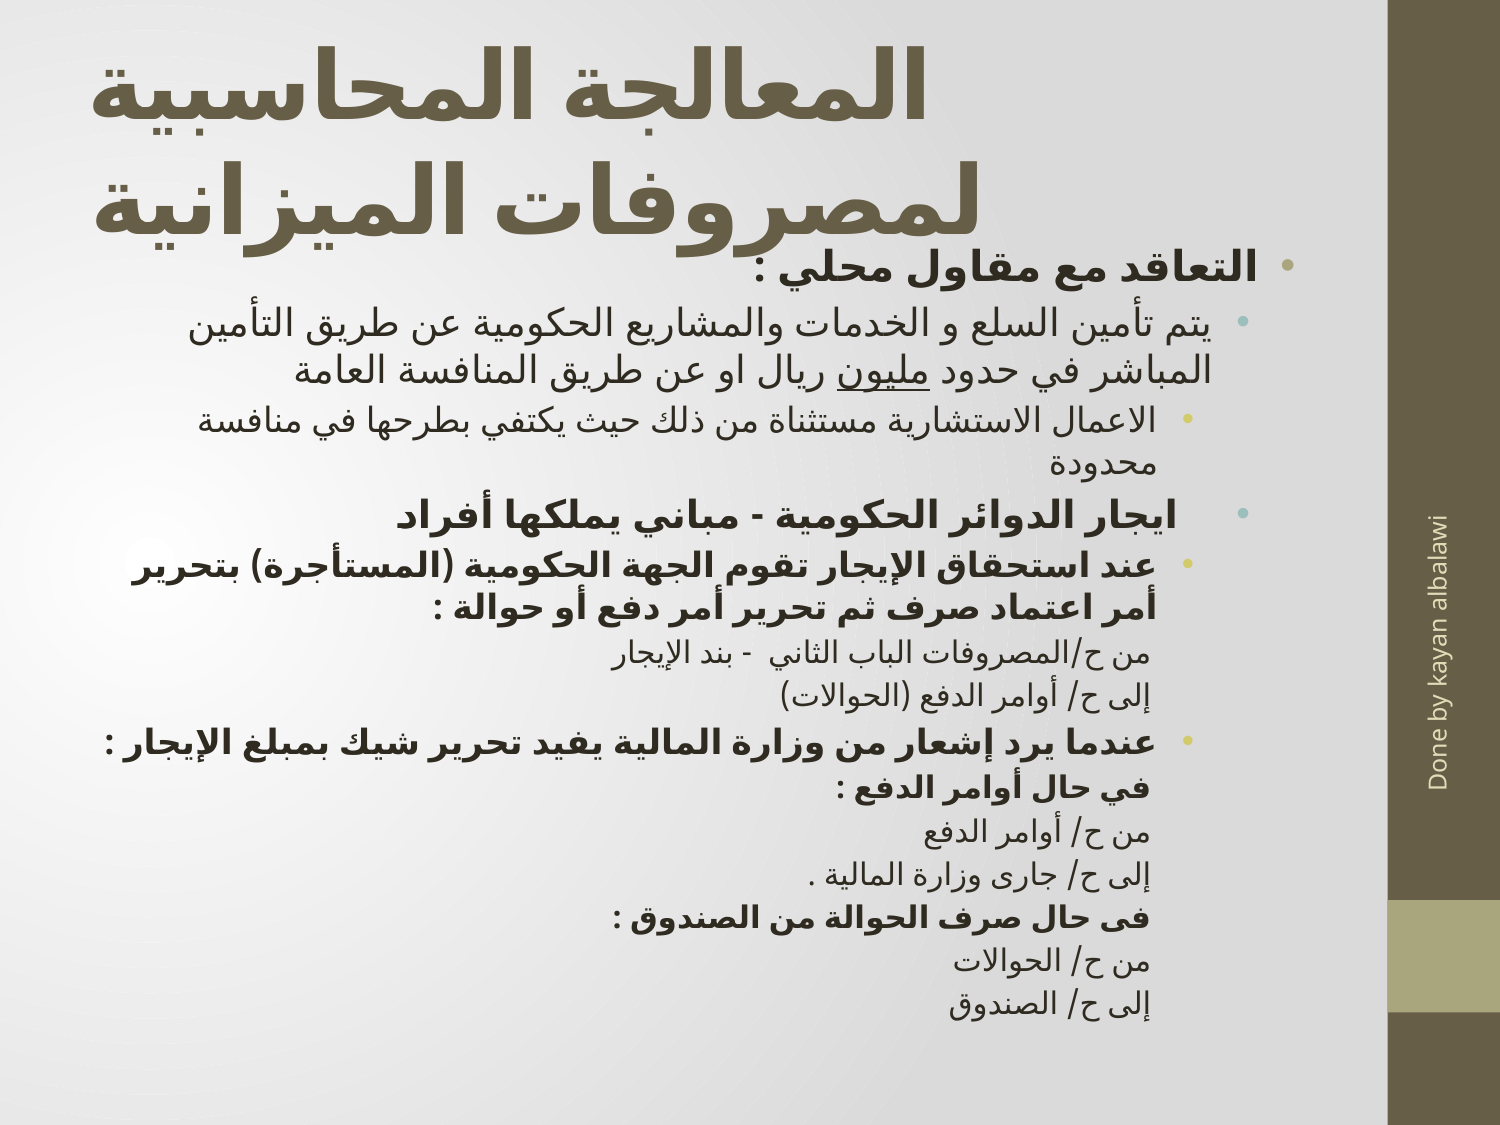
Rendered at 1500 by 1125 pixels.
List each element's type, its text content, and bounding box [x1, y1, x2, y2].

list التعاقد مع مقاول محلي : يتم تأمين السلع و الخدمات والمشاريع الحكومية عن طريق التأمين المباشر في حدود مليون ريال او عن طريق المنافسة العامة الاعمال الاستشارية مستثناة من ذلك حيث يكتفي بطرحها في منافسة محدودة ايجار الدوائر الحكومية - مباني يملكها أفراد عند استحقاق الإيجار تقوم الجهة الحكومية (المستأجرة) بتحرير أمر اعتماد صرف ثم تحرير أمر دفع أو حوالة : من ح/المصروفات الباب الثاني - بند الإيجار إلى ح/ أوامر الدفع (الحوالات) عندما يرد إشعار من وزارة المالية يفيد تحرير شيك بمبلغ الإيجار : في حال أوامر الدفع : من ح/ أوامر الدفع إلى ح/ جارى وزارة المالية . فى حال صرف الحوالة من الصندوق : من ح/ الحوالات إلى ح/ الصندوق [76, 231, 1327, 1074]
footer Done by kayan albalawi [1408, 500, 1469, 889]
title المعالجة المحاسبية لمصروفات الميزانية [75, 45, 1325, 233]
